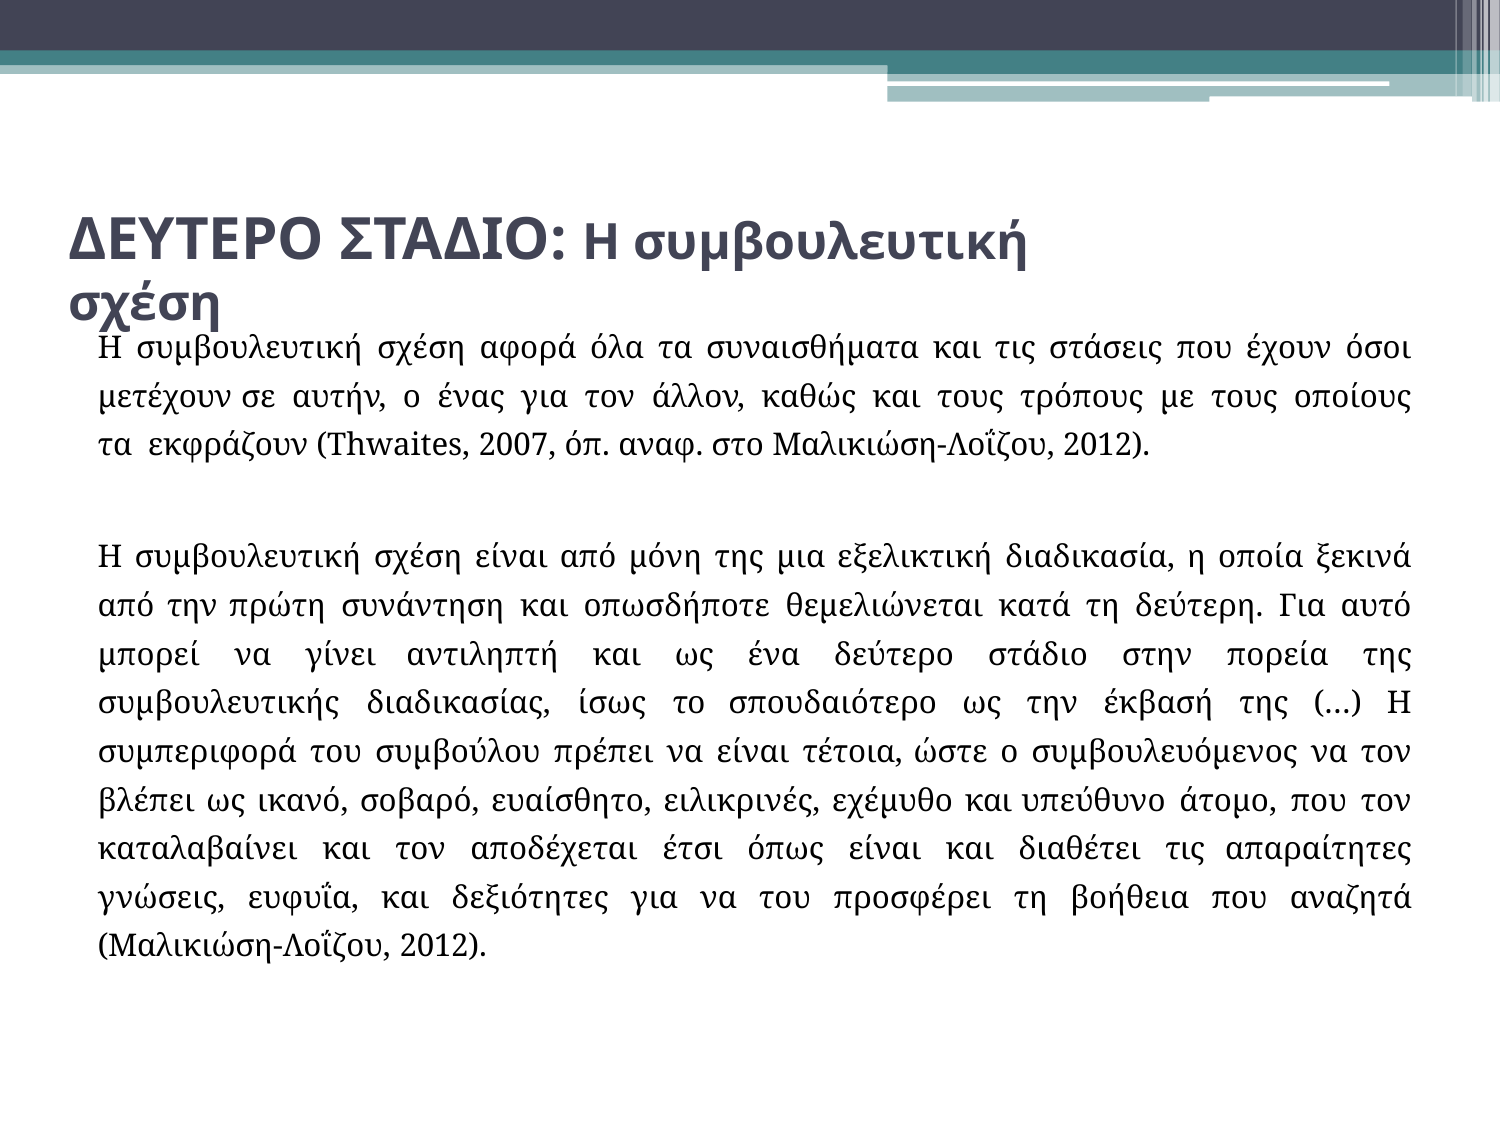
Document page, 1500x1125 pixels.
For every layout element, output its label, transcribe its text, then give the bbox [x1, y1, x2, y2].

title ΔΕΥΤΕΡΟ ΣΤΑΔΙΟ: Η συμβουλευτική σχέση [66, 198, 1130, 389]
text_box Η συμβουλευτική σχέση αφορά όλα τα συναισθήματα και τις στάσεις που έχουν όσοι μετέχουν σε αυτήν, ο ένας για τον άλλον, καθώς και τους τρόπους με τους οποίους τα εκφράζουν (Thwaites, 2007, όπ. αναφ. στο Μαλικιώση-Λοΐζου, 2012). Η συμβουλευτική σχέση είναι από μόνη της μια εξελικτική διαδικασία, η οποία ξεκινά από την πρώτη συνάντηση και οπωσδήποτε θεμελιώνεται κατά τη δεύτερη. Για αυτό μπορεί να γίνει αντιληπτή και ως ένα δεύτερο στάδιο στην πορεία της συμβουλευτικής διαδικασίας, ίσως το σπουδαιότερο ως την έκβασή της (…) Η συμπεριφορά του συμβούλου πρέπει να είναι τέτοια, ώστε ο συμβουλευόμενος να τον βλέπει ως ικανό, σοβαρό, ευαίσθητο, ειλικρινές, εχέμυθο και υπεύθυνο άτομο, που τον καταλαβαίνει και τον αποδέχεται έτσι όπως είναι και διαθέτει τις απαραίτητες γνώσεις, ευφυΐα, και δεξιότητες για να του προσφέρει τη βοήθεια που αναζητά (Μαλικιώση-Λοΐζου, 2012). [95, 313, 1413, 1040]
